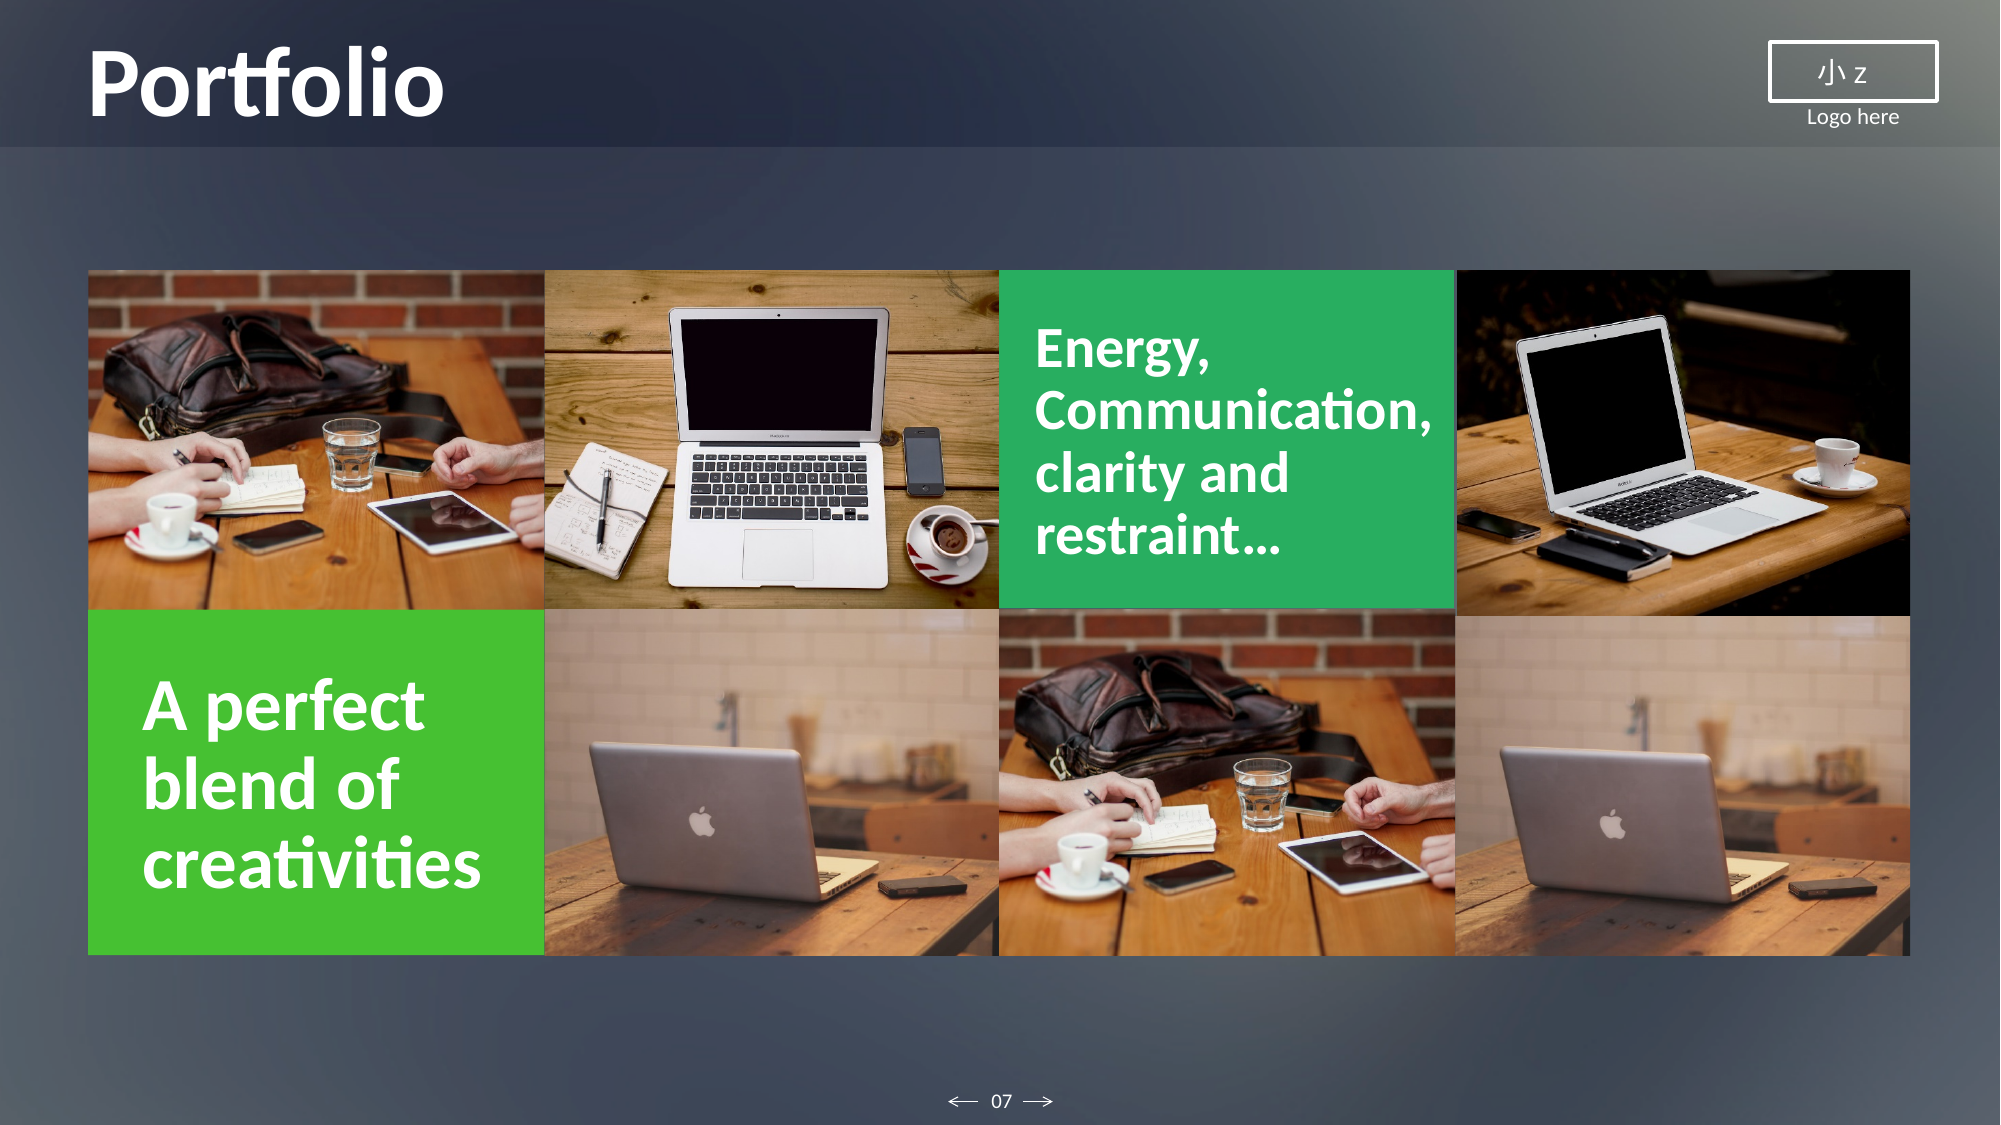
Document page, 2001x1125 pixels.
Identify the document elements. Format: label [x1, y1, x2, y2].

text_box [87, 609, 585, 956]
text_box [947, 1079, 1054, 1123]
text_box [1769, 41, 1938, 138]
text_box [998, 269, 1512, 609]
picture [0, 0, 2000, 1125]
